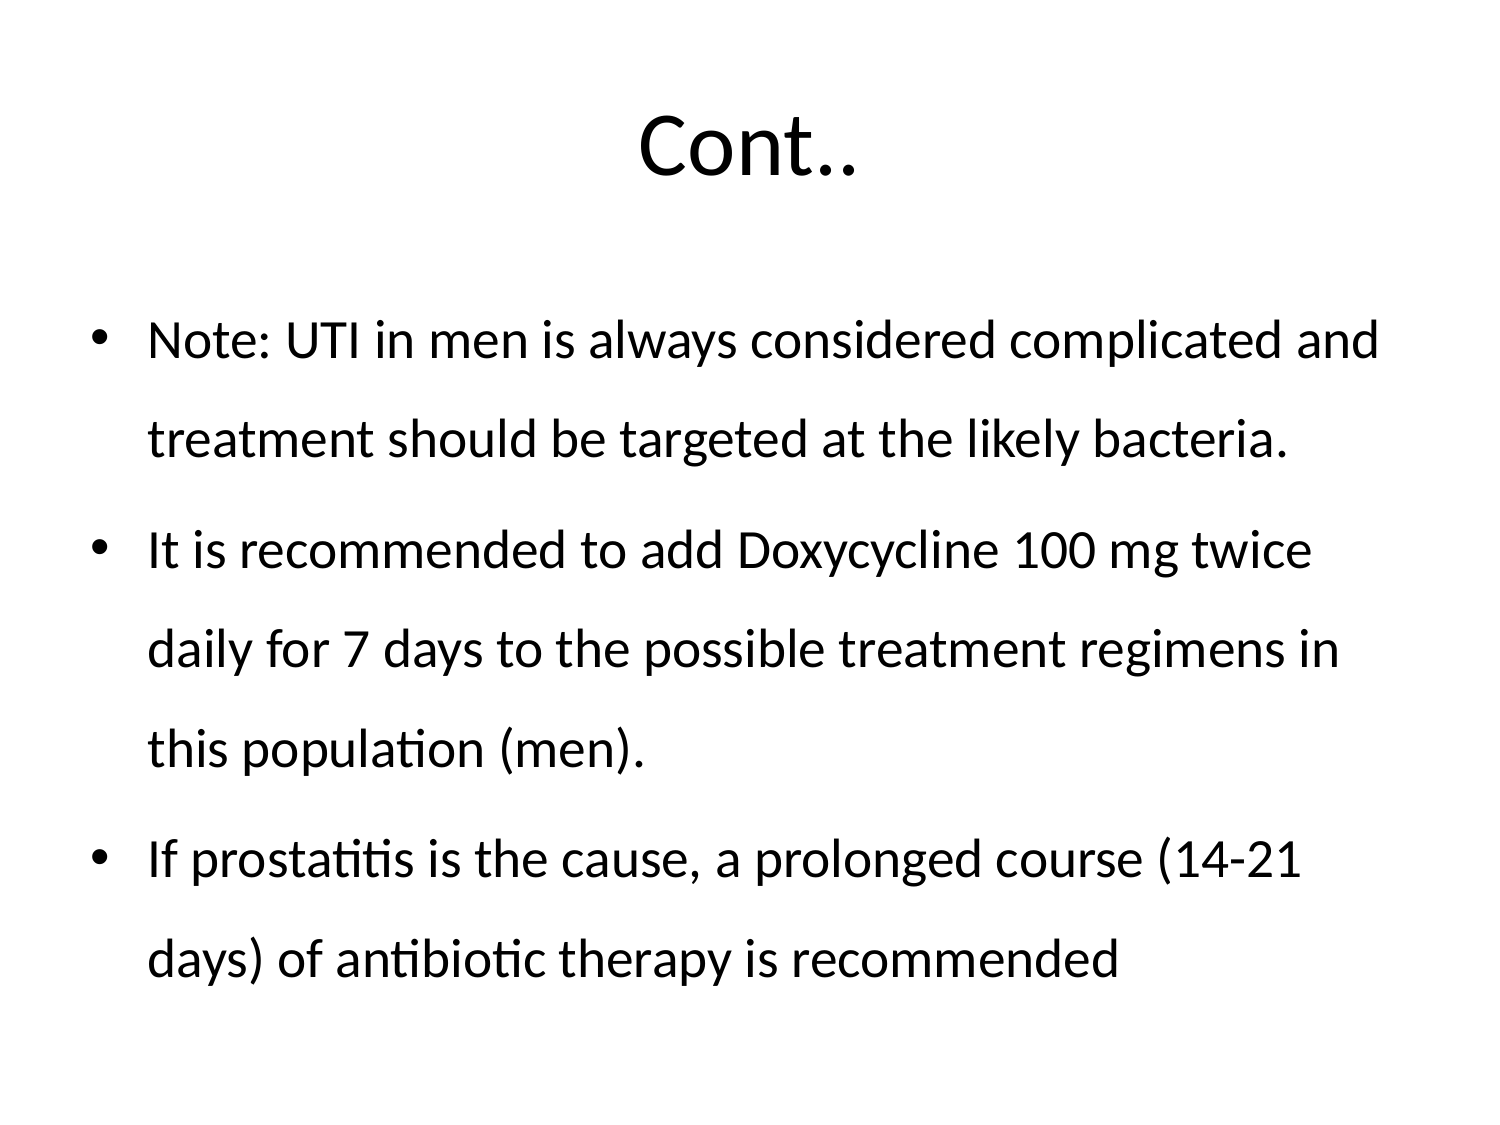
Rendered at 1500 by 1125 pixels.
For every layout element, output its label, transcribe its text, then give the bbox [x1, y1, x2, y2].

title Cont.. [75, 45, 1425, 233]
list Note: UTI in men is always considered complicated and treatment should be targeted at the likely bacteria. It is recommended to add Doxycycline 100 mg twice daily for 7 days to the possible treatment regimens in this population (men). If prostatitis is the cause, a prolonged course (14-21 days) of antibiotic therapy is recommended [75, 262, 1425, 1005]
